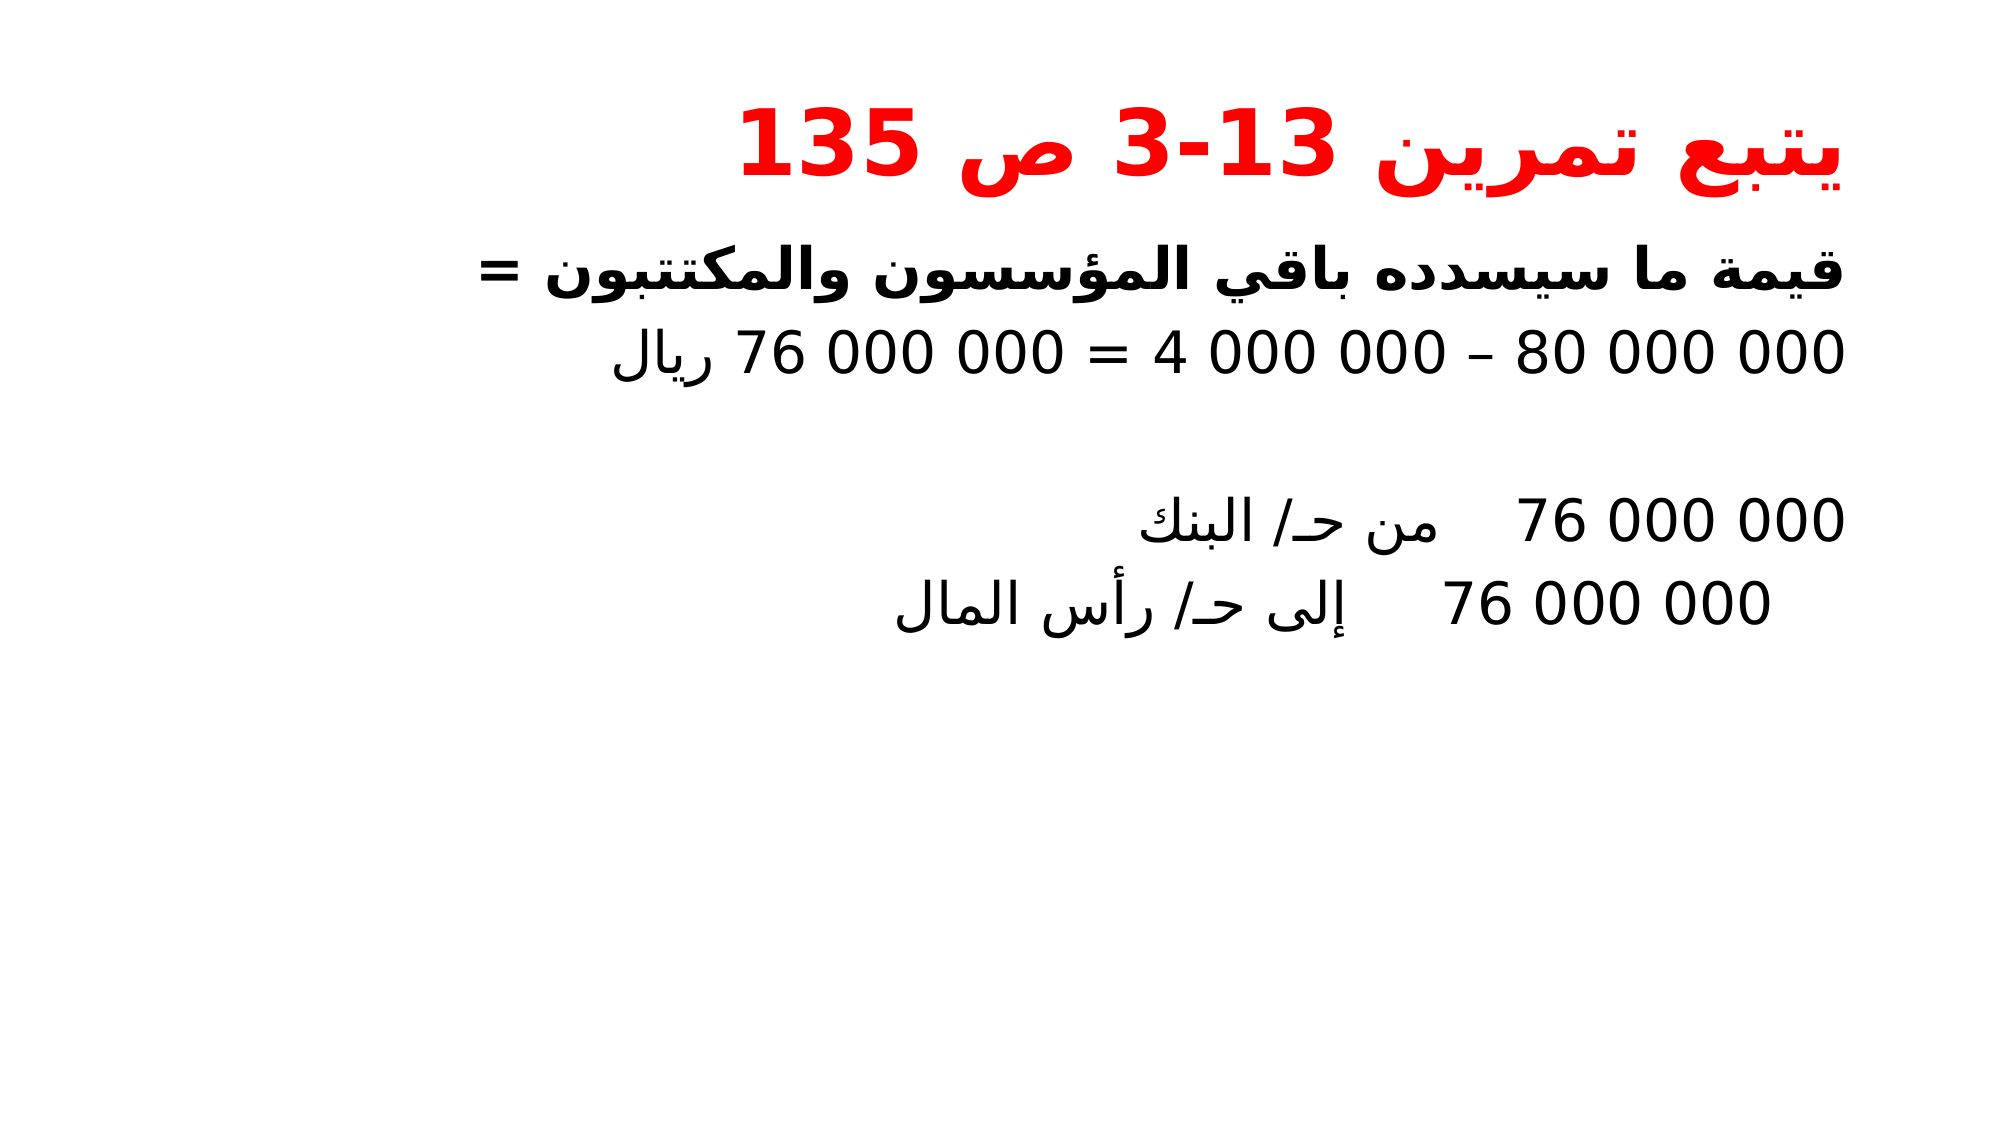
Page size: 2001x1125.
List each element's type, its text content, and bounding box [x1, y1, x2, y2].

title يتبع تمرين 13-3 ص 135 [137, 59, 1863, 232]
list قيمة ما سيسدده باقي المؤسسون والمكتتبون = 000 000 80 – 000 000 4 = 000 000 76 ريال 000 000 76 من حـ/ البنك 000 000 76 إلى حـ/ رأس المال [137, 232, 1863, 1014]
